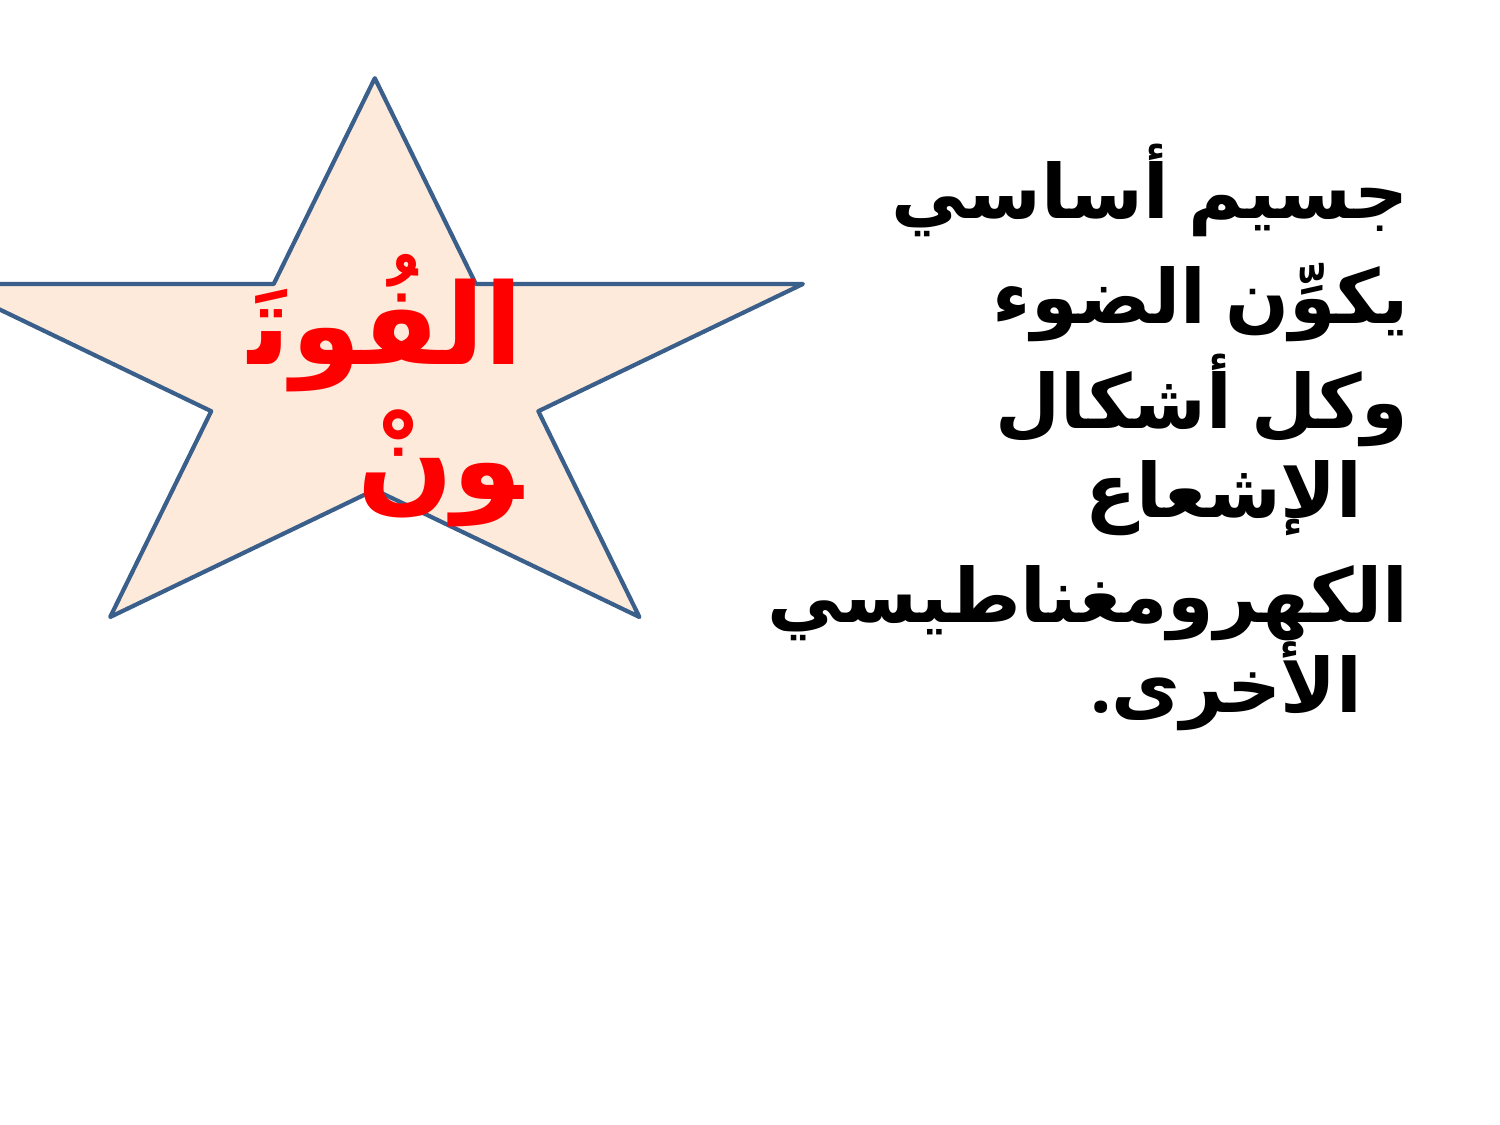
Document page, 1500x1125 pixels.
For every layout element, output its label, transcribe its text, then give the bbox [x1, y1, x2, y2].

list جسيم أساسي يكوِّن الضوء وكل أشكال الإشعاع الكهرومغناطيسي الأخرى. [695, 30, 1424, 743]
text_box الفُوتَونْ [0, 76, 805, 619]
